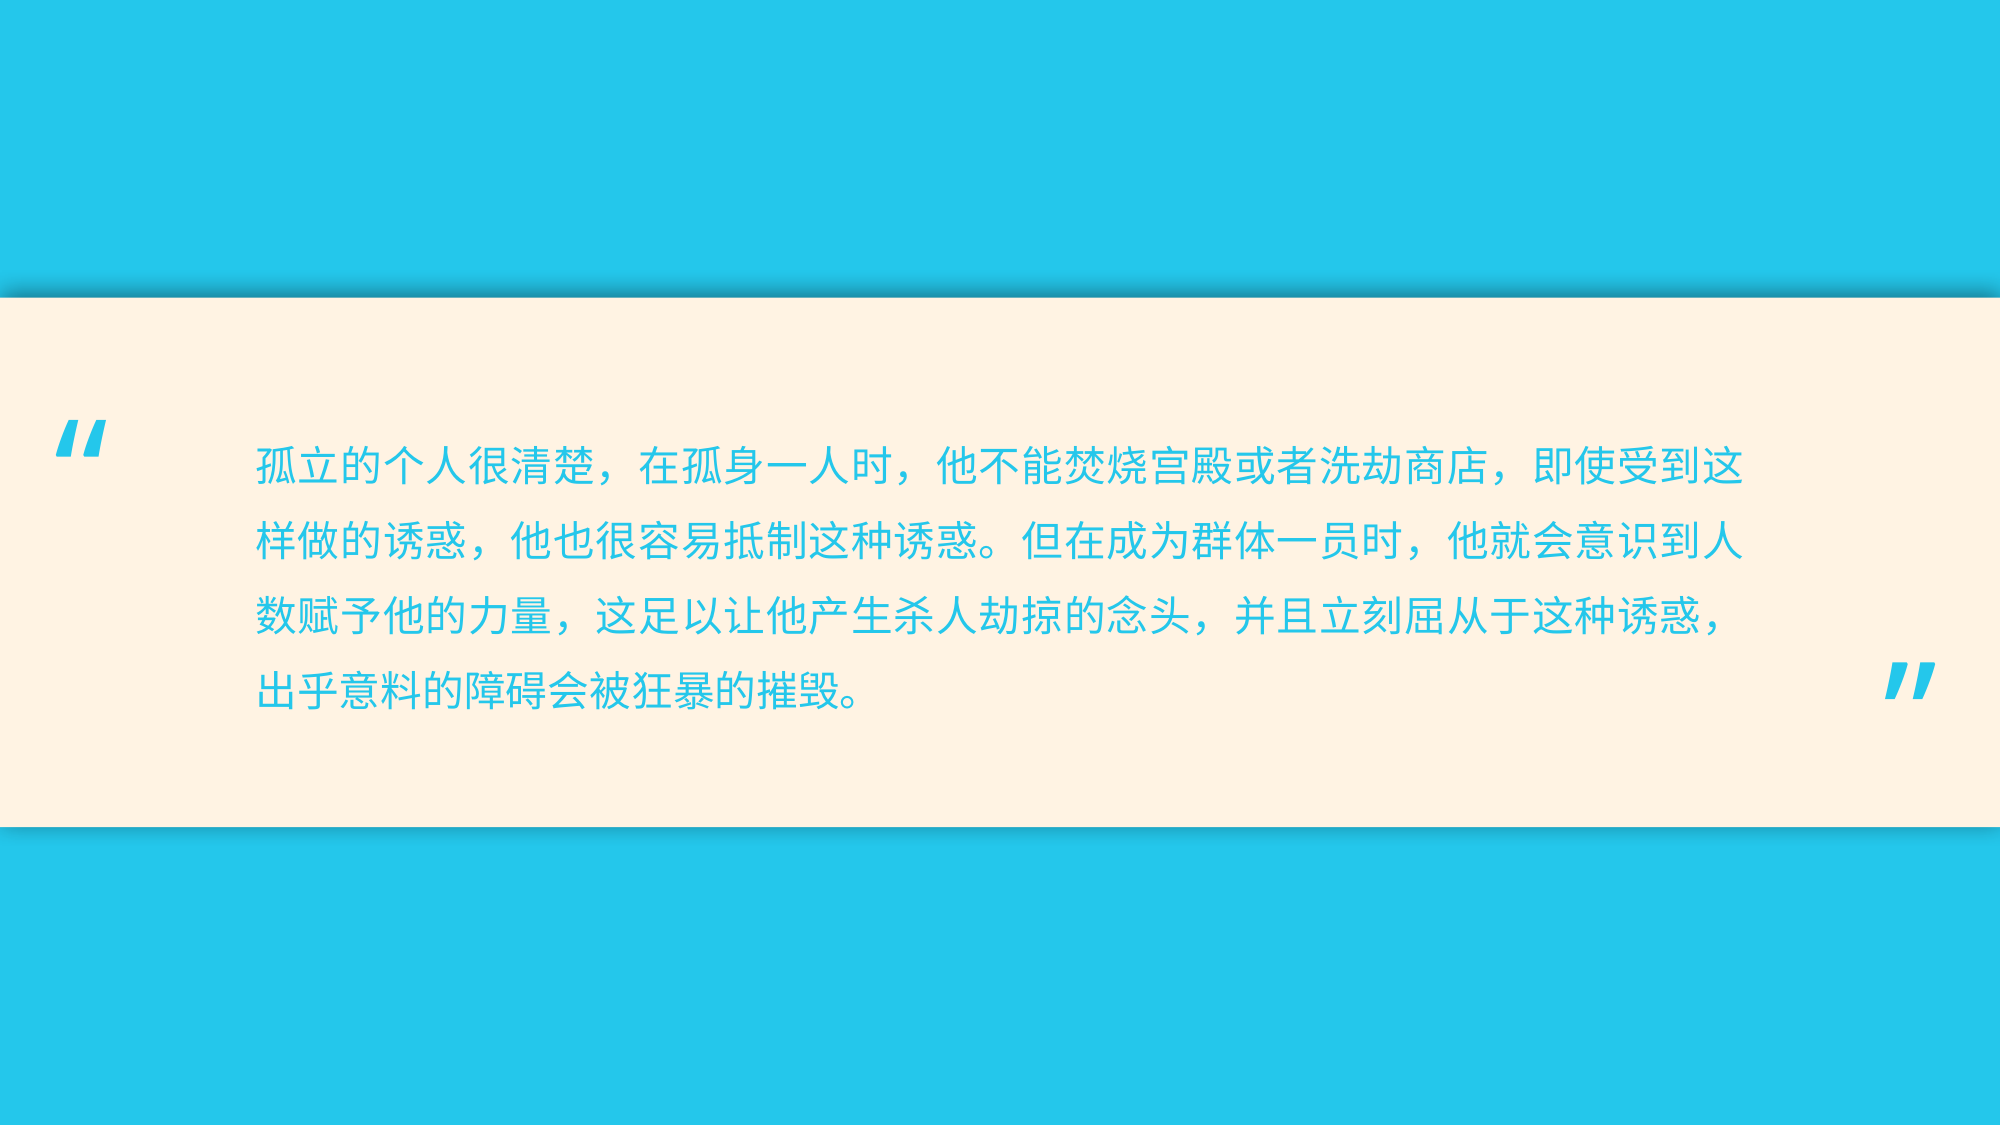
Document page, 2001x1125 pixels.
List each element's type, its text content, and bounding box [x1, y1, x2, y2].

text_box 孤立的个人很清楚，在孤身一人时，他不能焚烧宫殿或者洗劫商店，即使受到这样做的诱惑，他也很容易抵制这种诱惑。但在成为群体一员时，他就会意识到人数赋予他的力量，这足以让他产生杀人劫掠的念头，并且立刻屈从于这种诱惑，出乎意料的障碍会被狂暴的摧毁。 [240, 407, 1760, 723]
text_box “ [39, 370, 247, 566]
text_box [0, 297, 2000, 828]
text_box “ [1728, 555, 1953, 750]
